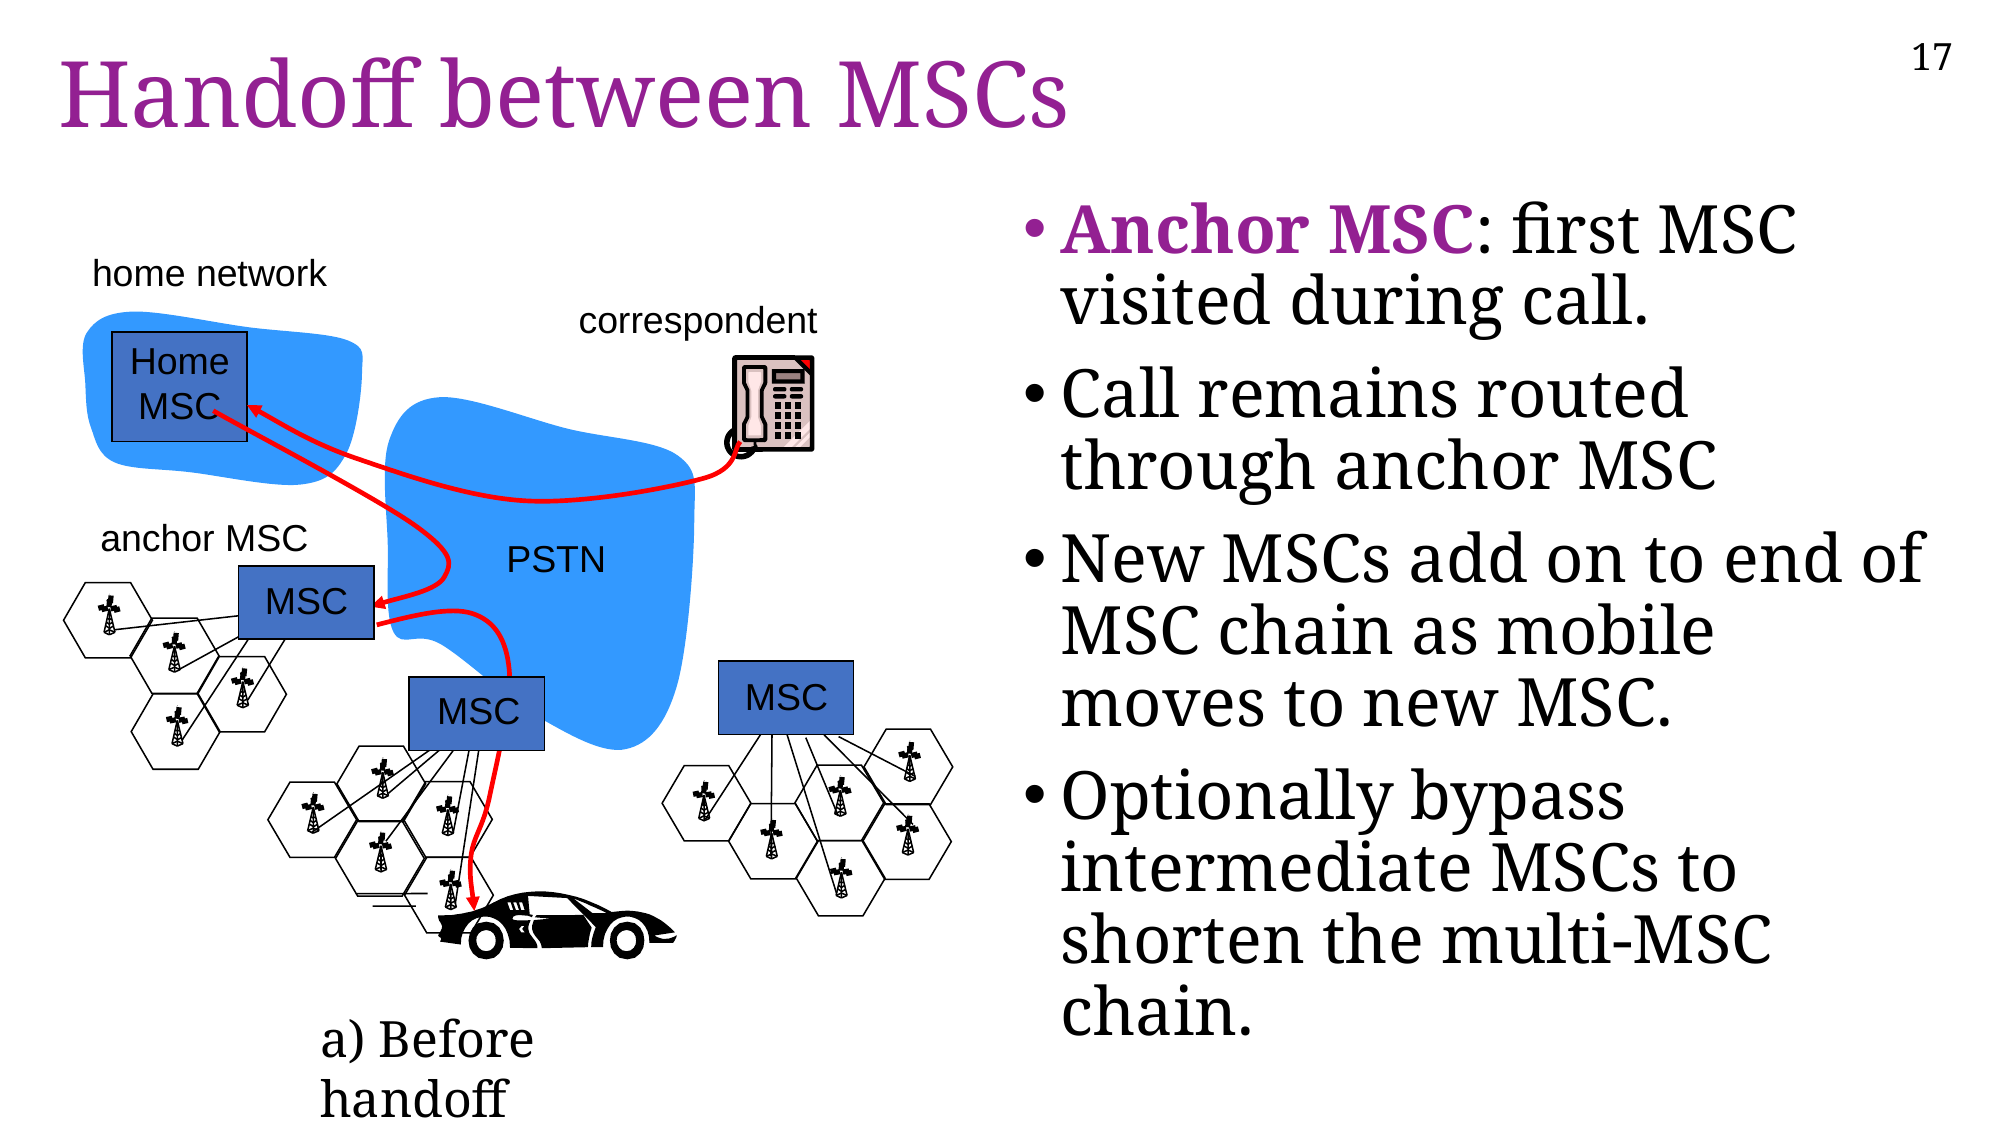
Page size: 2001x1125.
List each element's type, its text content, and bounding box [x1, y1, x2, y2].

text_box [63, 241, 953, 960]
list Anchor MSC: first MSC visited during call. Call remains routed through anchor MSC New MSCs add on to end of MSC chain as mobile moves to new MSC. Optionally bypass intermediate MSCs to shorten the multi-MSC chain. [1008, 188, 1953, 1106]
title Handoff between MSCs [43, 25, 1953, 171]
text_box a) Before handoff [305, 1000, 725, 1125]
